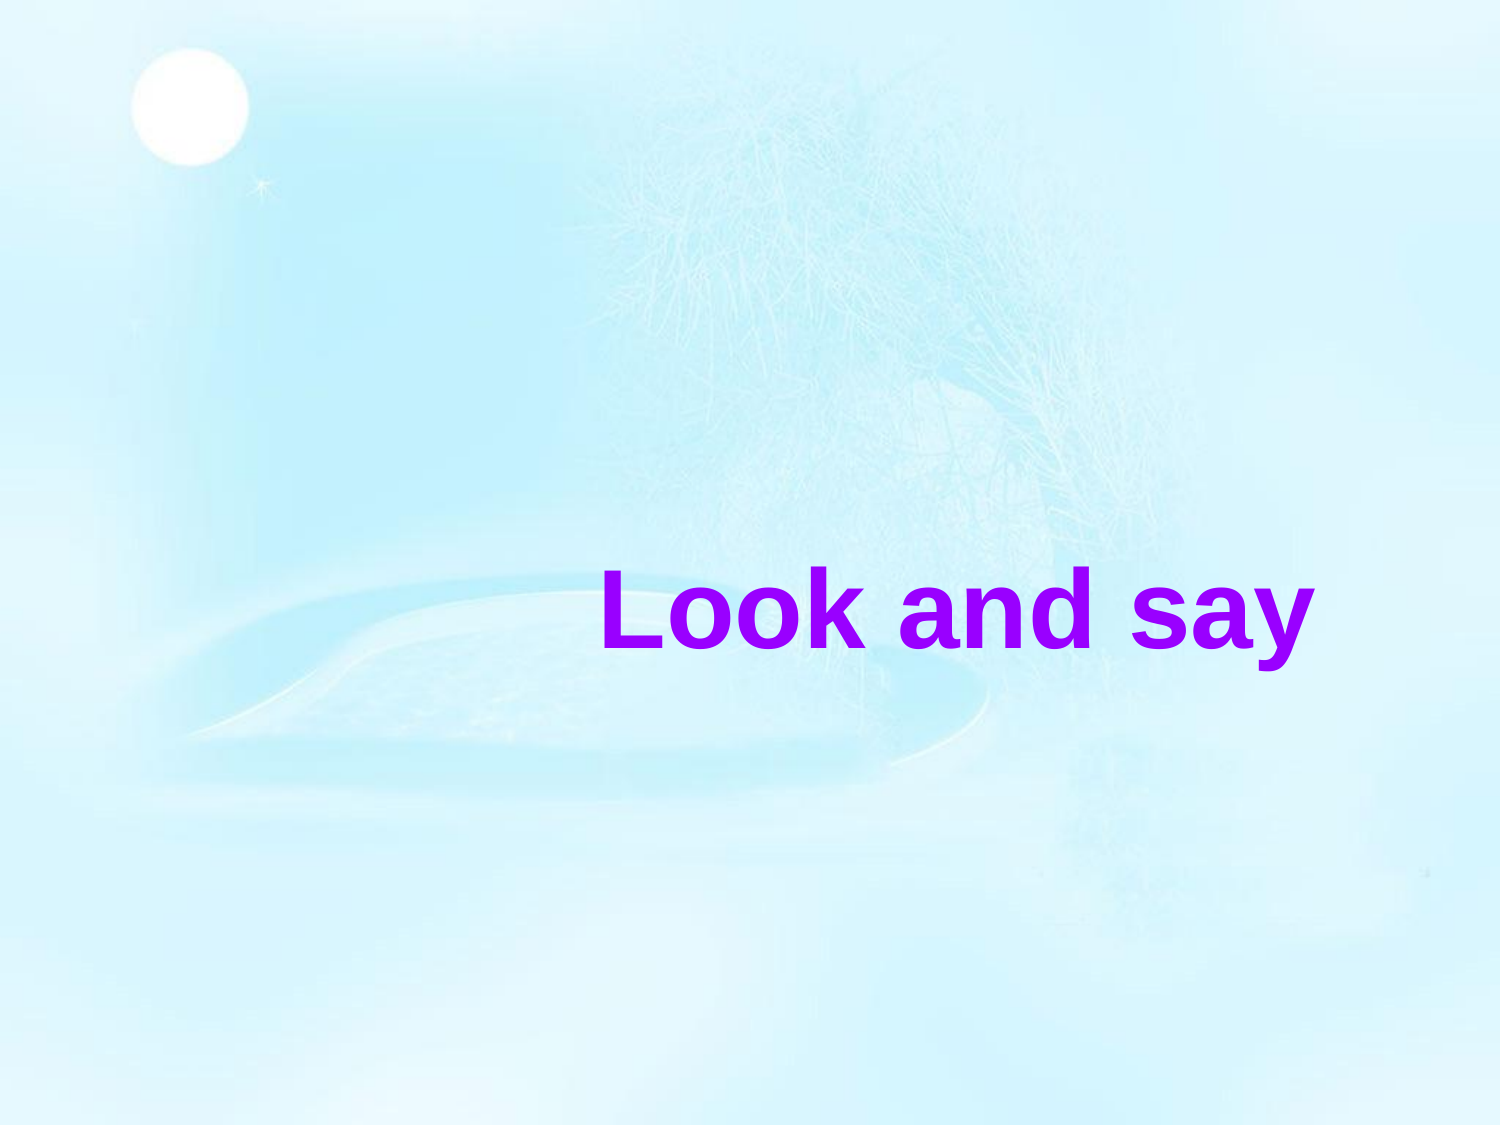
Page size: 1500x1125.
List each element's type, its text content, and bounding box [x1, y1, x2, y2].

picture [0, 0, 1500, 1125]
text_box Look and say [537, 515, 1377, 679]
